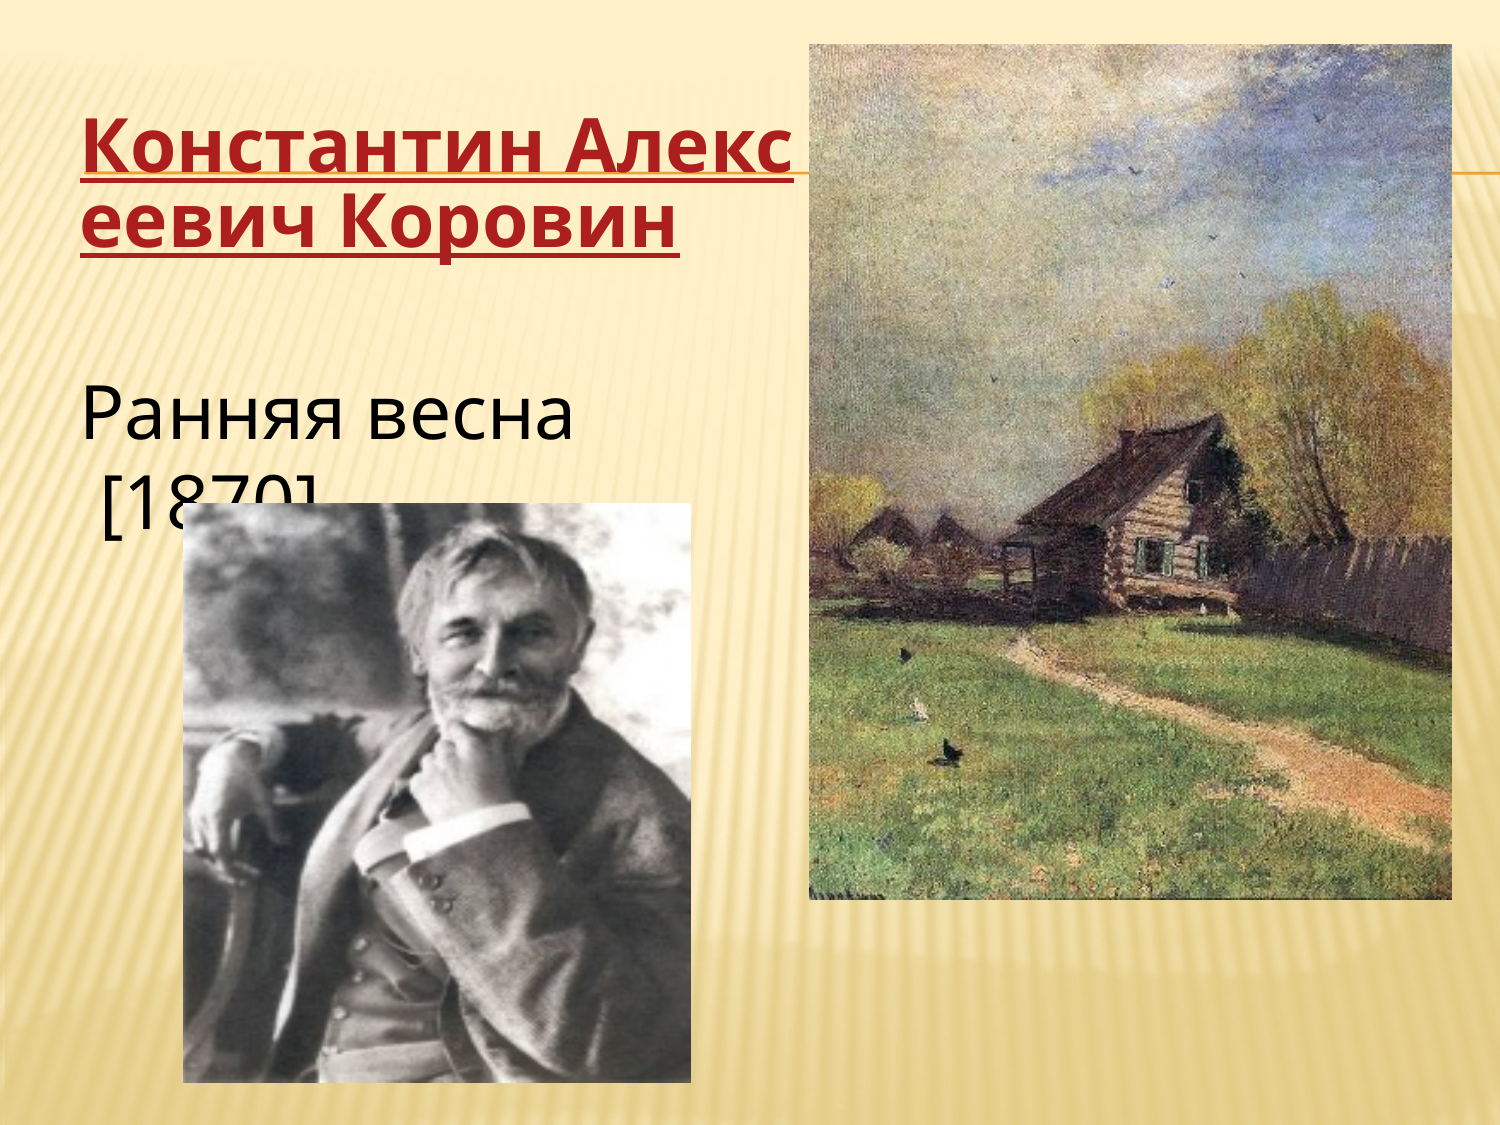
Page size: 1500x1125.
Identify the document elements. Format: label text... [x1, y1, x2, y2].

picture [808, 44, 1453, 900]
picture [182, 503, 692, 1083]
text_box Константин Алексеевич Коровин Ранняя весна [1870] [64, 90, 798, 477]
